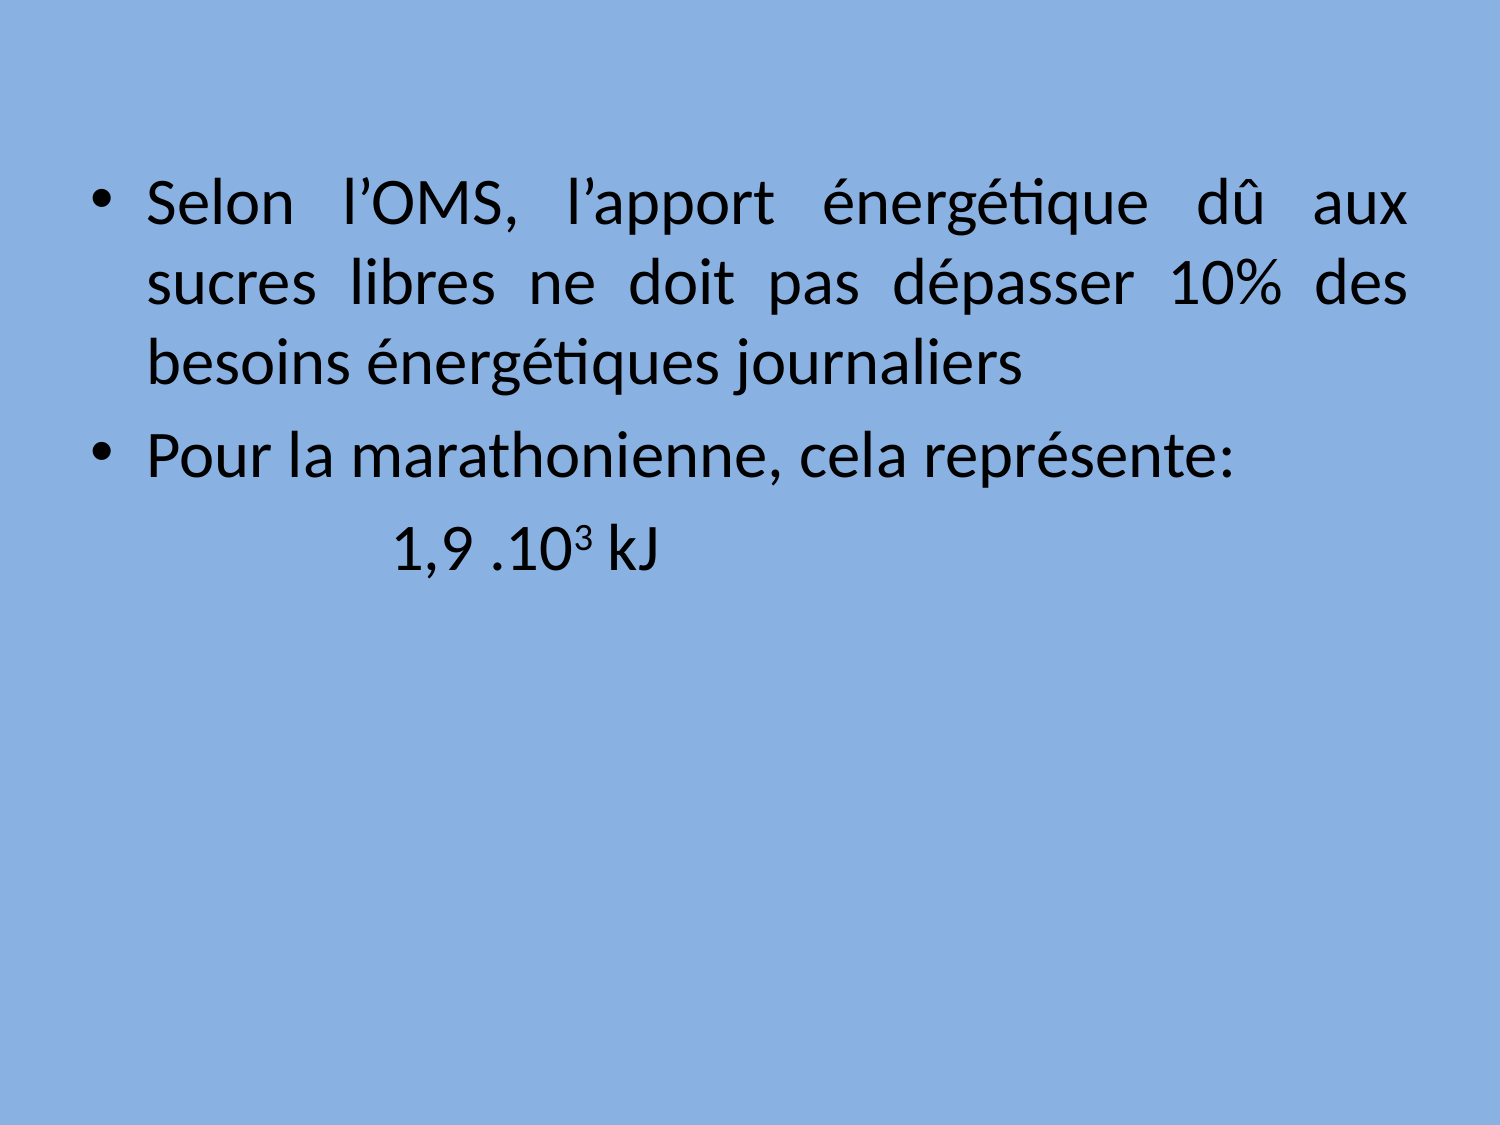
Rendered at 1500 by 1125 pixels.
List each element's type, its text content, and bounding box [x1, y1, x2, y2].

list Selon l’OMS, l’apport énergétique dû aux sucres libres ne doit pas dépasser 10% des besoins énergétiques journaliers Pour la marathonienne, cela représente: 1,9 .103 kJ [75, 149, 1425, 893]
